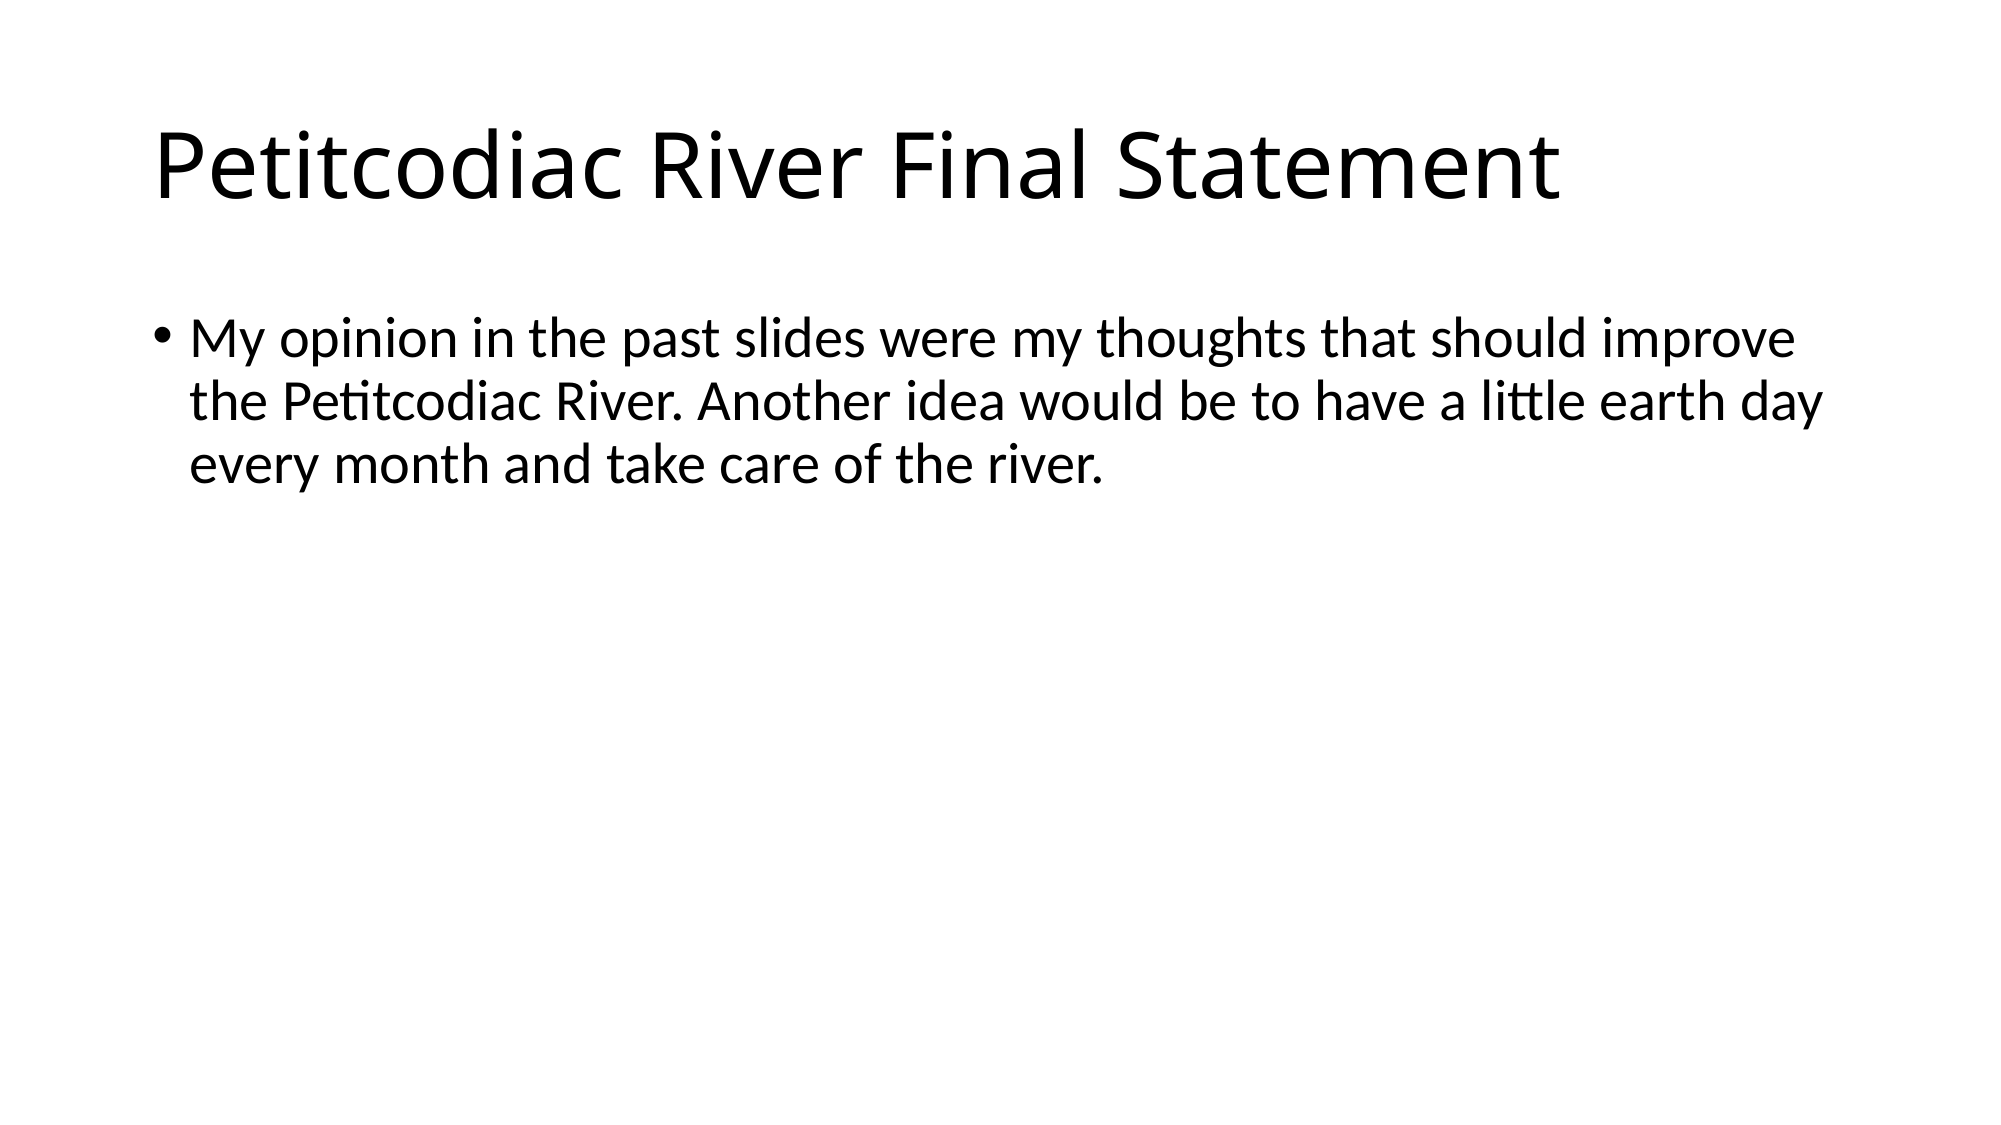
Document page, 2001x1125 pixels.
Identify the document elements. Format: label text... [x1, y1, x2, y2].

title Petitcodiac River Final Statement [137, 59, 1863, 278]
list My opinion in the past slides were my thoughts that should improve the Petitcodiac River. Another idea would be to have a little earth day every month and take care of the river. [137, 299, 1863, 1014]
